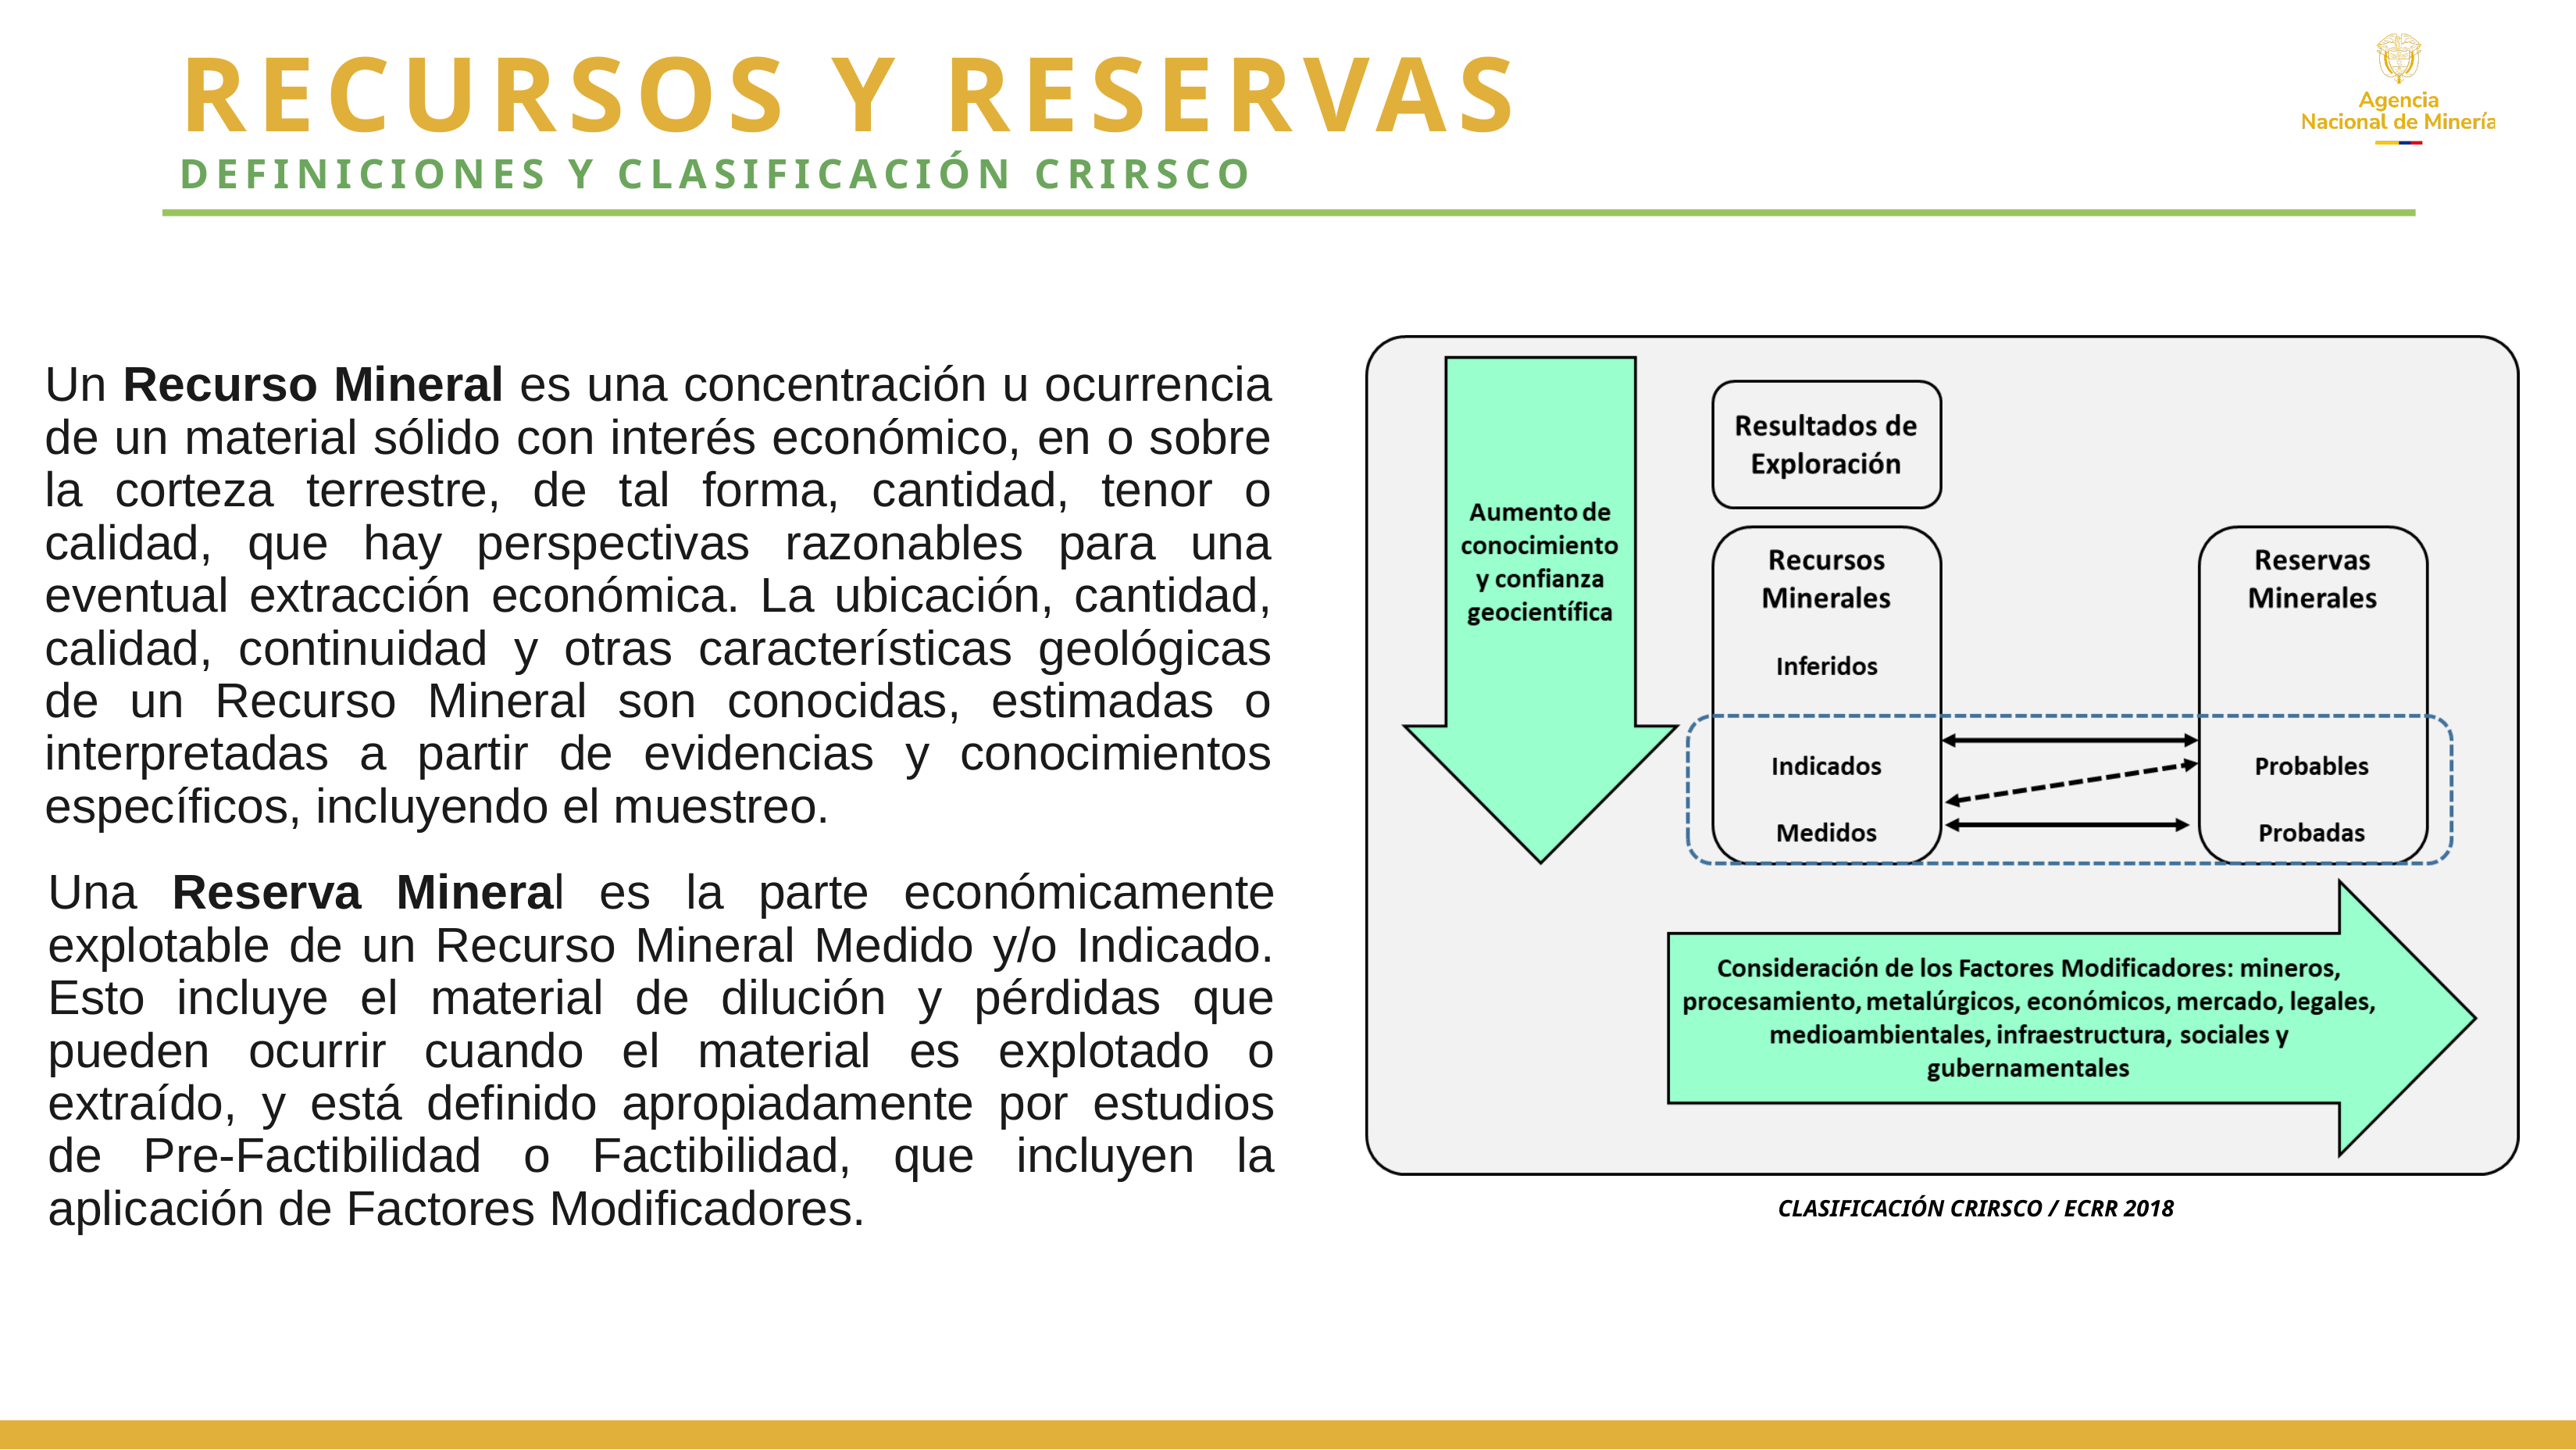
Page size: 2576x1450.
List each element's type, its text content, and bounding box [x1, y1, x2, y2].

title RECURSOS Y RESERVAS DEFINICIONES Y CLASIFICACIÓN CRIRSCO [167, 36, 2359, 204]
text_box CLASIFICACIÓN CRIRSCO / ECRR 2018 [1766, 1191, 2333, 1241]
picture [1365, 335, 2520, 1176]
text_box Un Recurso Mineral es una concentración u ocurrencia de un material sólido con interés económico, en o sobre la corteza terrestre, de tal forma, cantidad, tenor o calidad, que hay perspectivas razonables para una eventual extracción económica. La ubicación, cantidad, calidad, continuidad y otras características geológicas de un Recurso Mineral son conocidas, estimadas o interpretadas a partir de evidencias y conocimientos específicos, incluyendo el muestreo. [33, 353, 1286, 840]
text_box [162, 209, 2416, 216]
text_box Una Reserva Mineral es la parte económicamente explotable de un Recurso Mineral Medido y/o Indicado. Esto incluye el material de dilución y pérdidas que pueden ocurrir cuando el material es explotado o extraído, y está definido apropiadamente por estudios de Pre-Factibilidad o Factibilidad, que incluyen la aplicación de Factores Modificadores. [36, 861, 1288, 1242]
